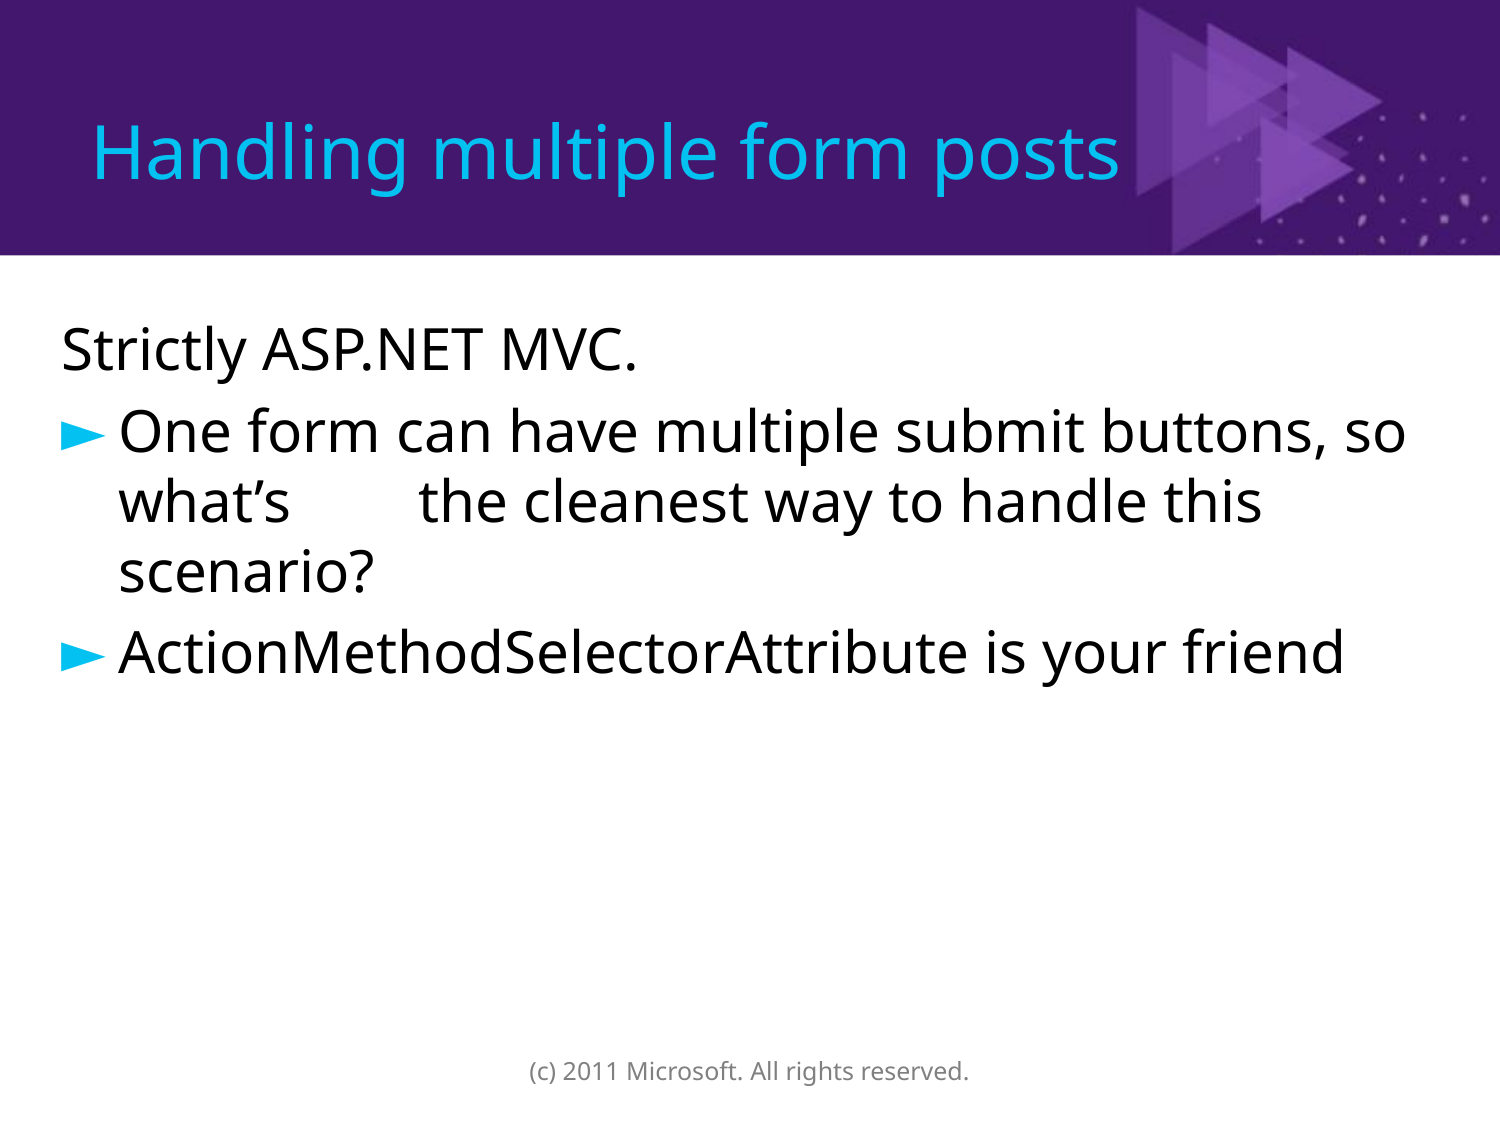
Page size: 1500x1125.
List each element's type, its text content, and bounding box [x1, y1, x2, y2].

footer (c) 2011 Microsoft. All rights reserved. [512, 1042, 988, 1103]
title Handling multiple form posts [75, 56, 1425, 244]
picture [0, 0, 1500, 255]
list Strictly ASP.NET MVC. One form can have multiple submit buttons, so what’s the cleanest way to handle this scenario? ActionMethodSelectorAttribute is your friend [46, 304, 1477, 937]
